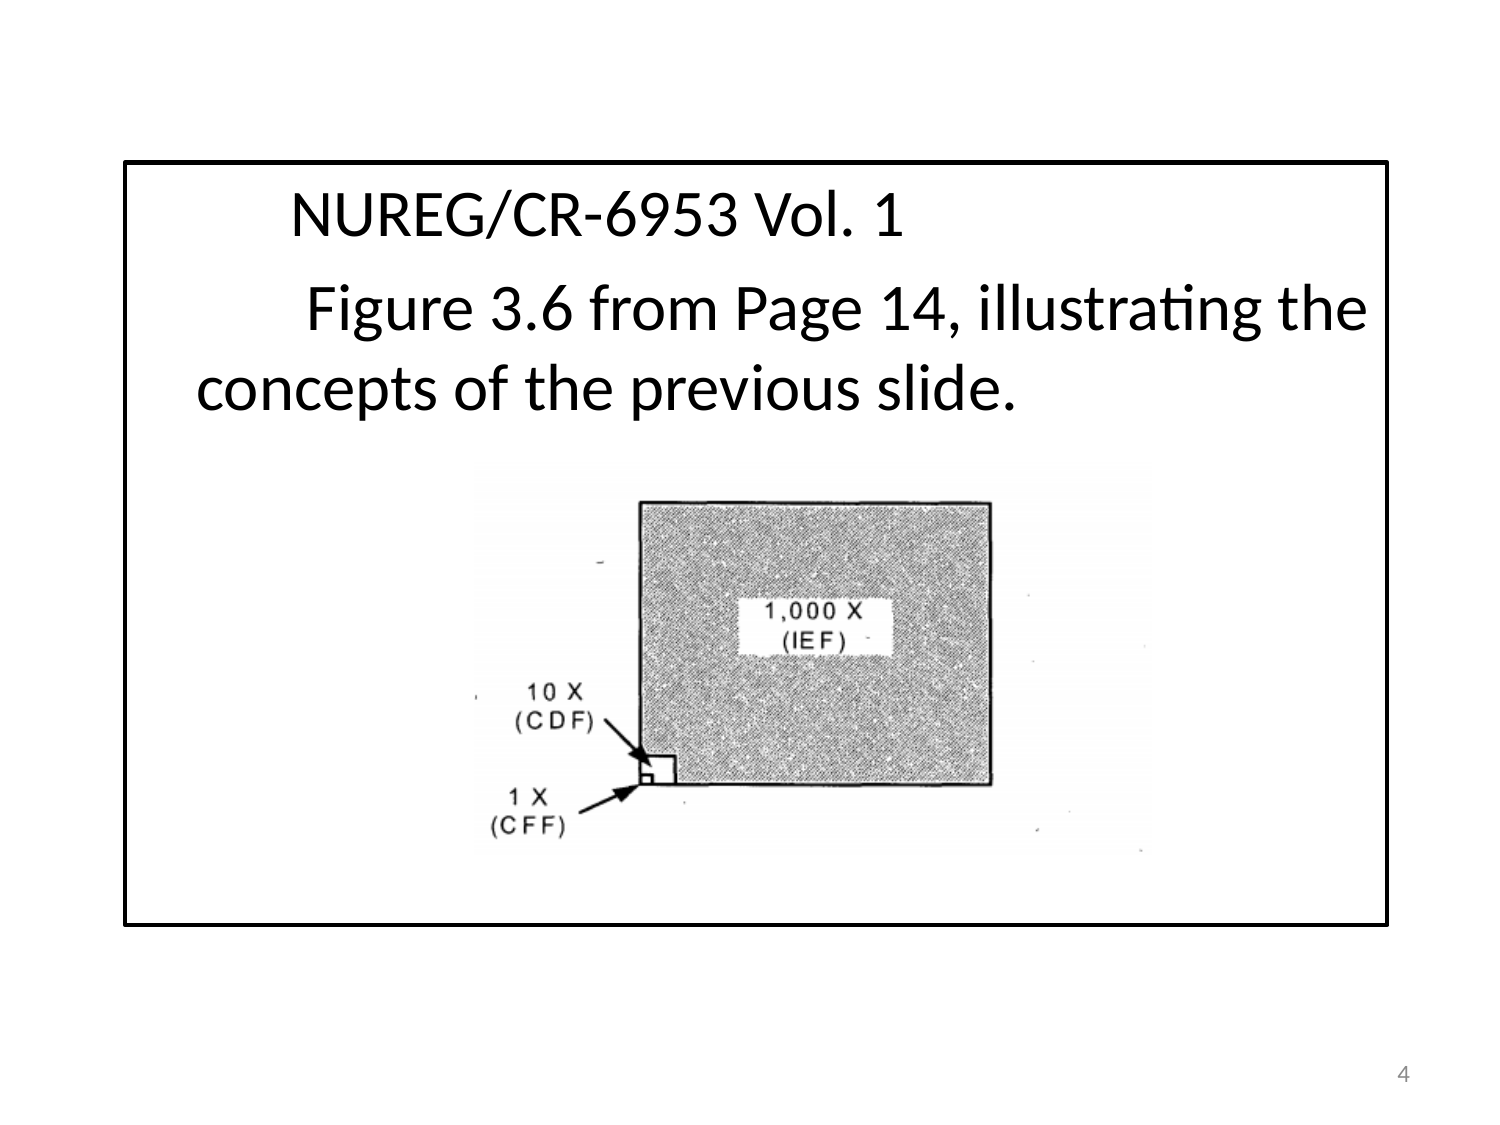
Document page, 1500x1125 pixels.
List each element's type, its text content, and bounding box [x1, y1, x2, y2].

slide_number 4 [1074, 1042, 1425, 1103]
text_box OnlNUREG/CR-6953 Vol. 1 y 0. Figure 3.6 from Page 14, illustrating the concepts of the previous slide. 1% of General Emergencies result in containment breach [123, 160, 1389, 927]
picture [474, 462, 1152, 855]
